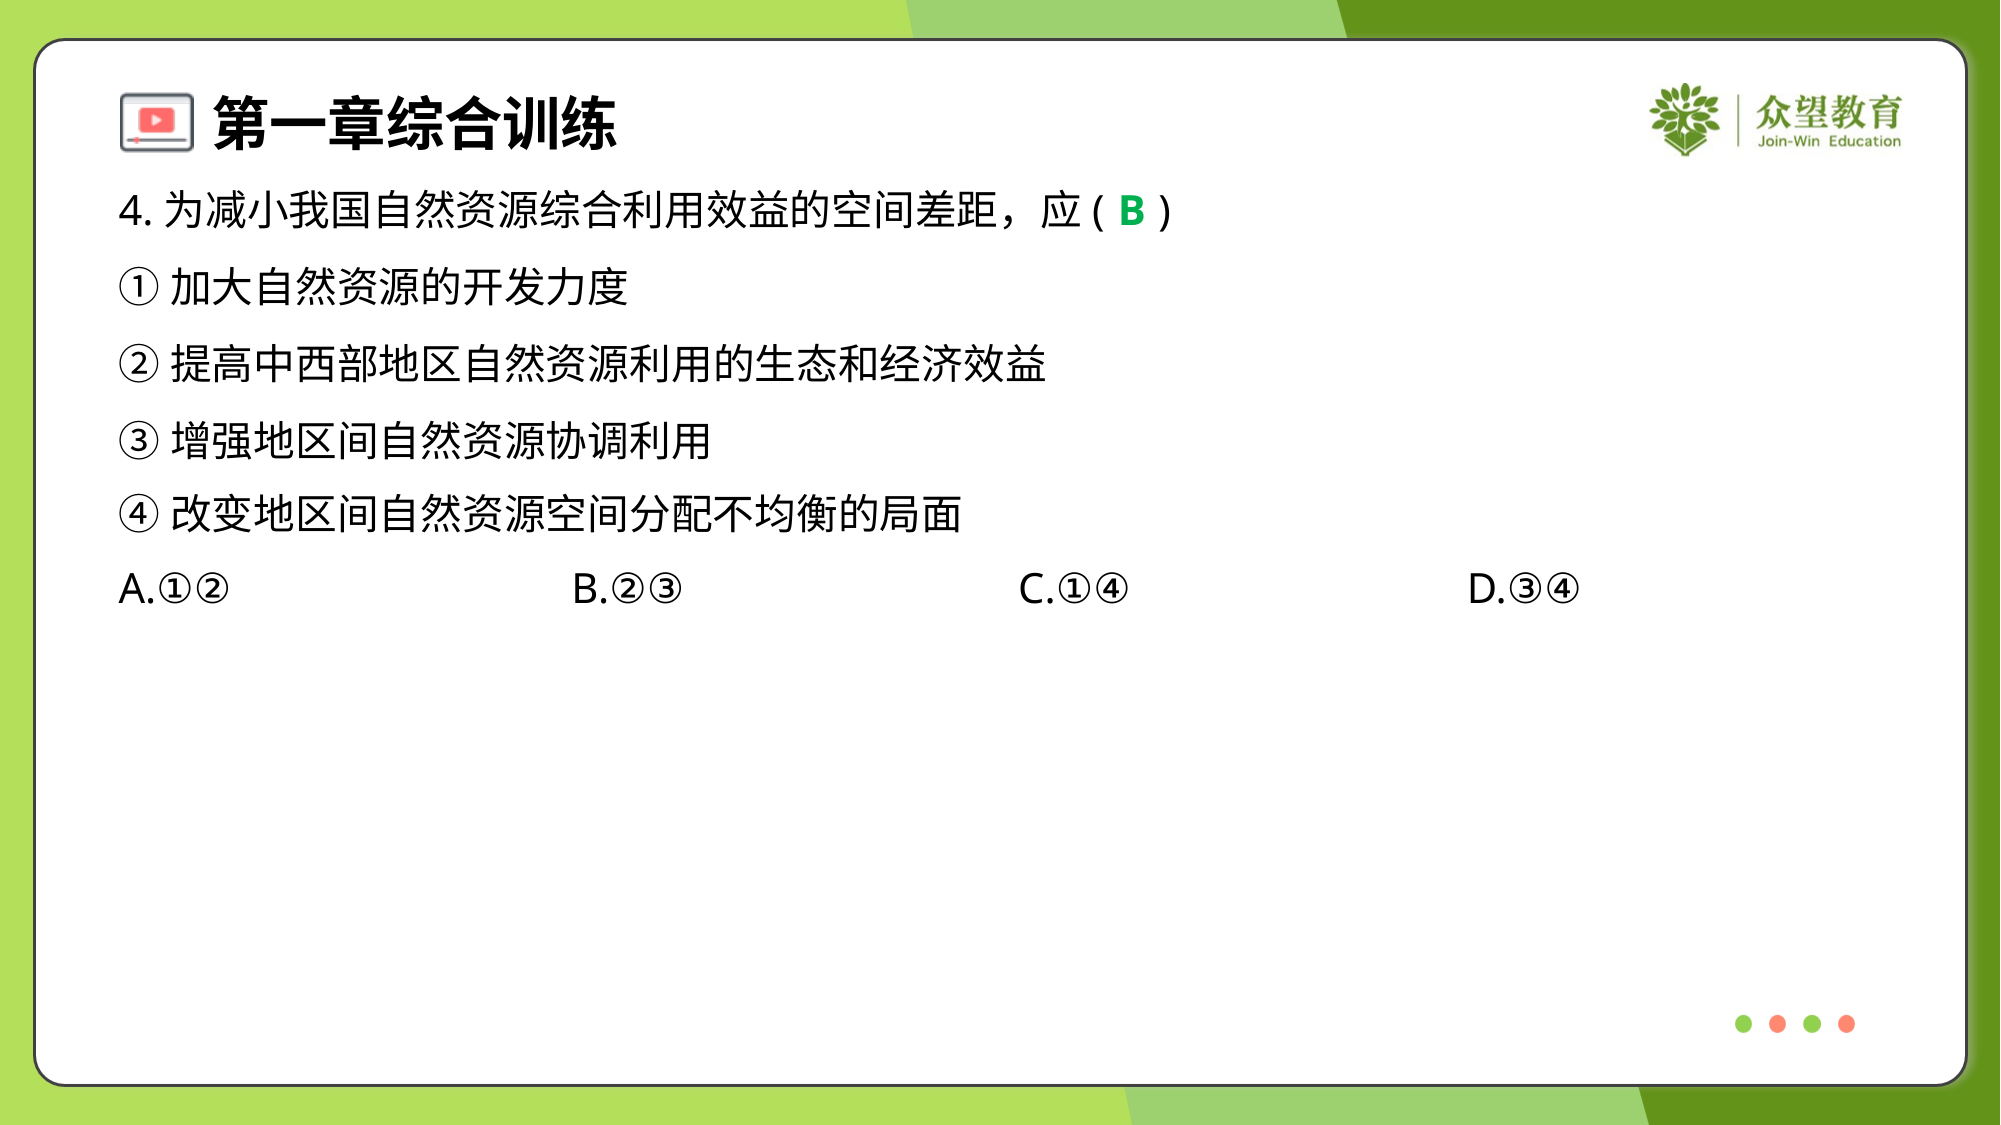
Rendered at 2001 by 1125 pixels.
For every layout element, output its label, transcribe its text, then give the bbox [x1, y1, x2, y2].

text_box A.①② B.②③ C.①④ D.③④ [118, 536, 1883, 604]
text_box B [1102, 158, 1162, 226]
text_box 4.为减小我国自然资源综合利用效益的空间差距，应( ) [118, 158, 1102, 226]
picture [0, 0, 2000, 1125]
text_box ①加大自然资源的开发力度 ②提高中西部地区自然资源利用的生态和经济效益 ③增强地区间自然资源协调利用 ④改变地区间自然资源空间分配不均衡的局面 [118, 235, 1883, 531]
text_box 4.为减小我国自然资源综合利用效益的空间差距，应( ) [1162, 158, 1883, 226]
